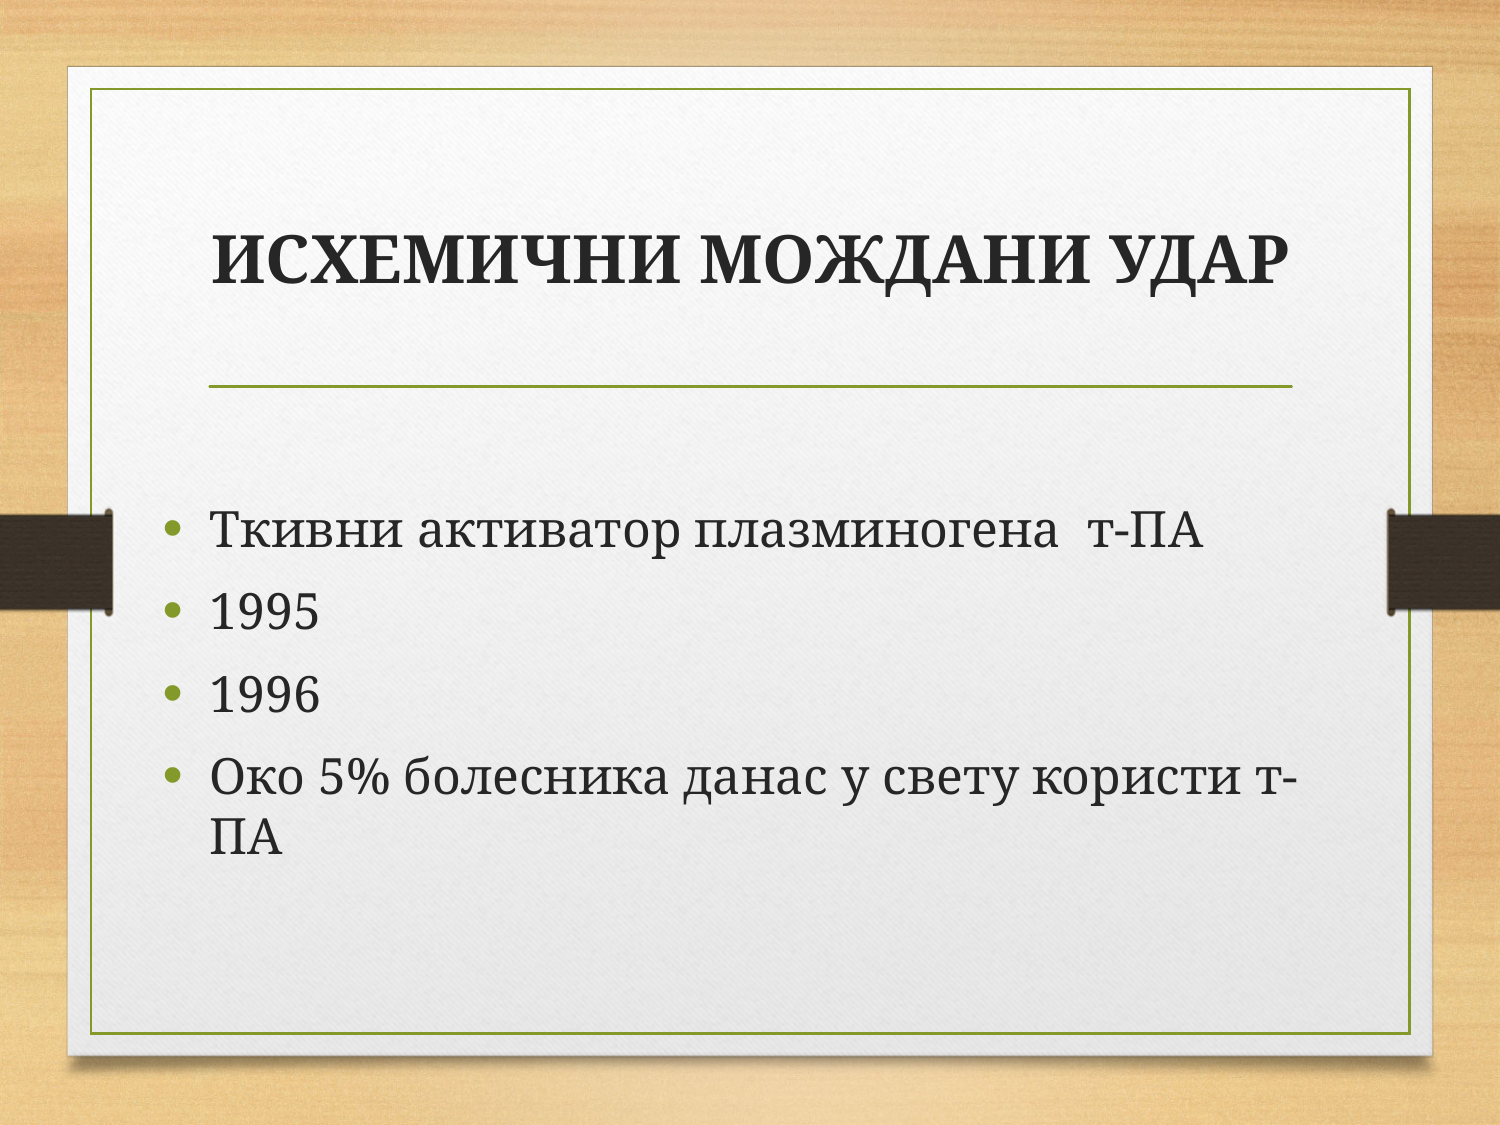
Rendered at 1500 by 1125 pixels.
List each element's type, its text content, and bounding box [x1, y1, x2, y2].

title ИСХЕМИЧНИ МОЖДАНИ УДАР [192, 150, 1309, 364]
list Ткивни активатор плазминогена т-ПА 1995 1996 Око 5% болесника данас у свету користи т-ПА [147, 397, 1317, 971]
picture [0, 0, 1500, 1125]
